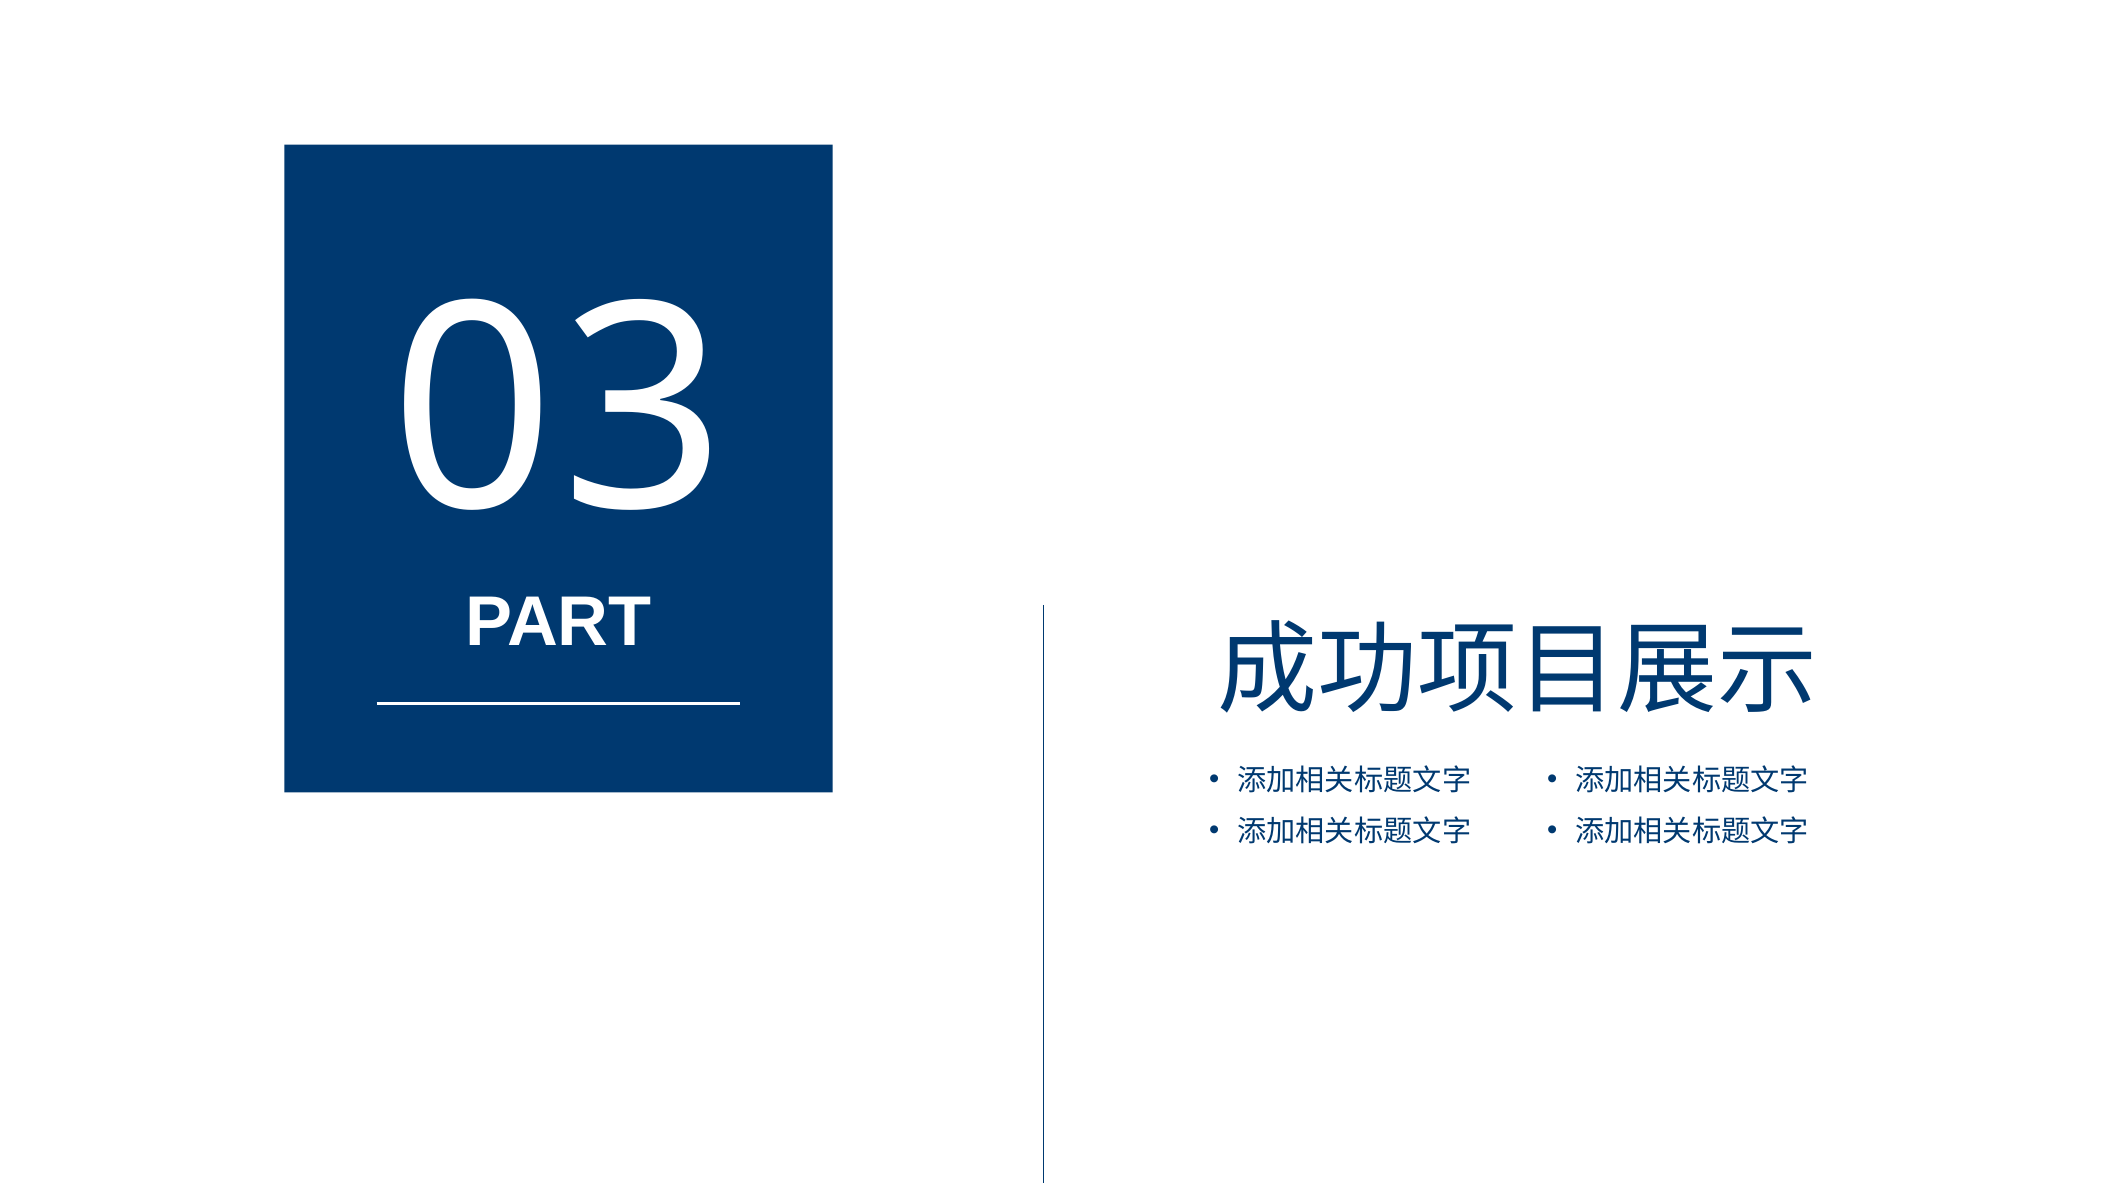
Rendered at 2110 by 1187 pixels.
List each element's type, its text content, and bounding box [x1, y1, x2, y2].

text_box 成功项目展示 [1217, 604, 1927, 725]
text_box 添加相关标题文字 [1209, 761, 1511, 797]
text_box [283, 144, 834, 793]
text_box PART [357, 574, 760, 660]
text_box 添加相关标题文字 [1547, 761, 1849, 797]
text_box 添加相关标题文字 [1547, 812, 1849, 848]
text_box 添加相关标题文字 [1209, 812, 1511, 848]
text_box 03 [351, 212, 766, 572]
